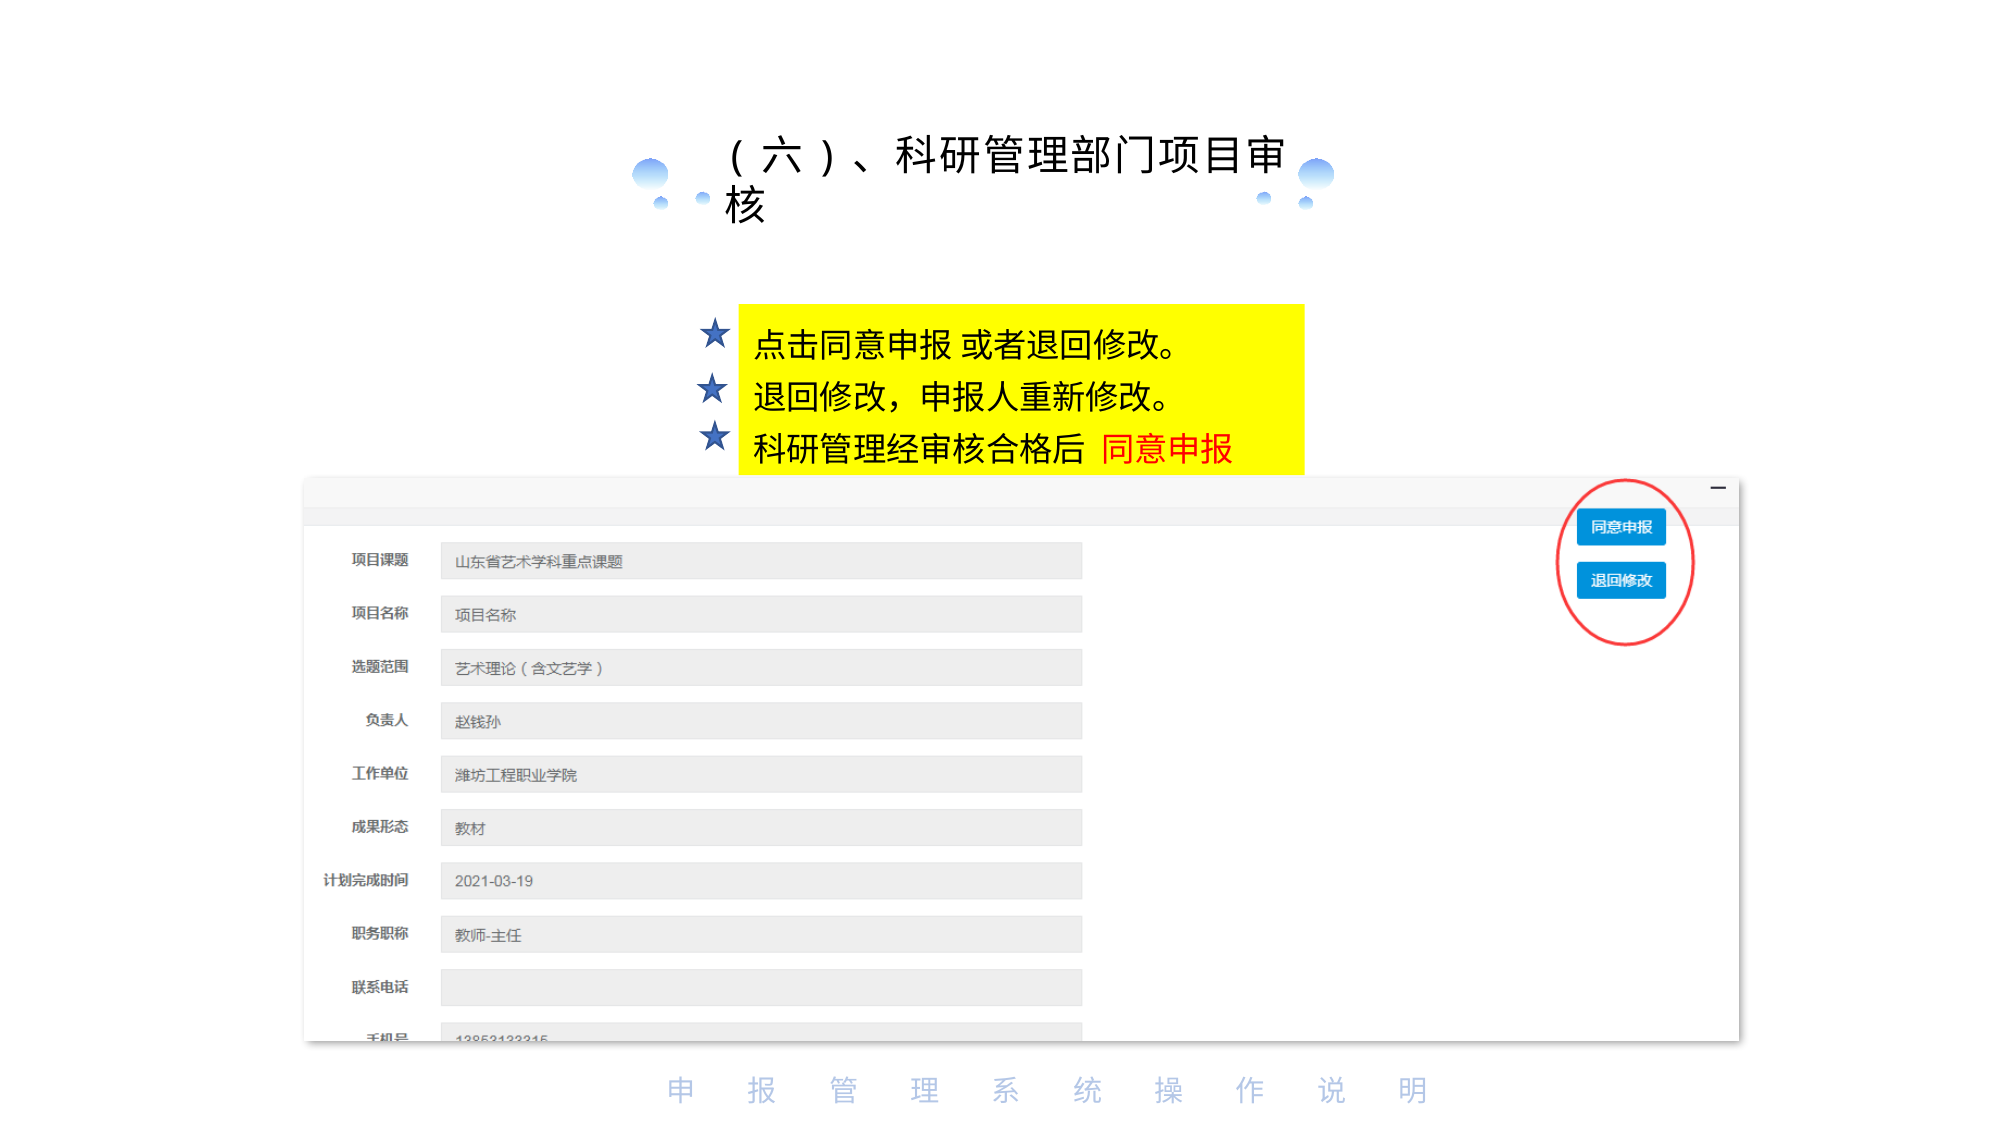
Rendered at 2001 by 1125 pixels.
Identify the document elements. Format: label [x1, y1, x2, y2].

text_box [0, 0, 2000, 1125]
picture [304, 478, 1739, 1041]
text_box [632, 158, 1334, 210]
